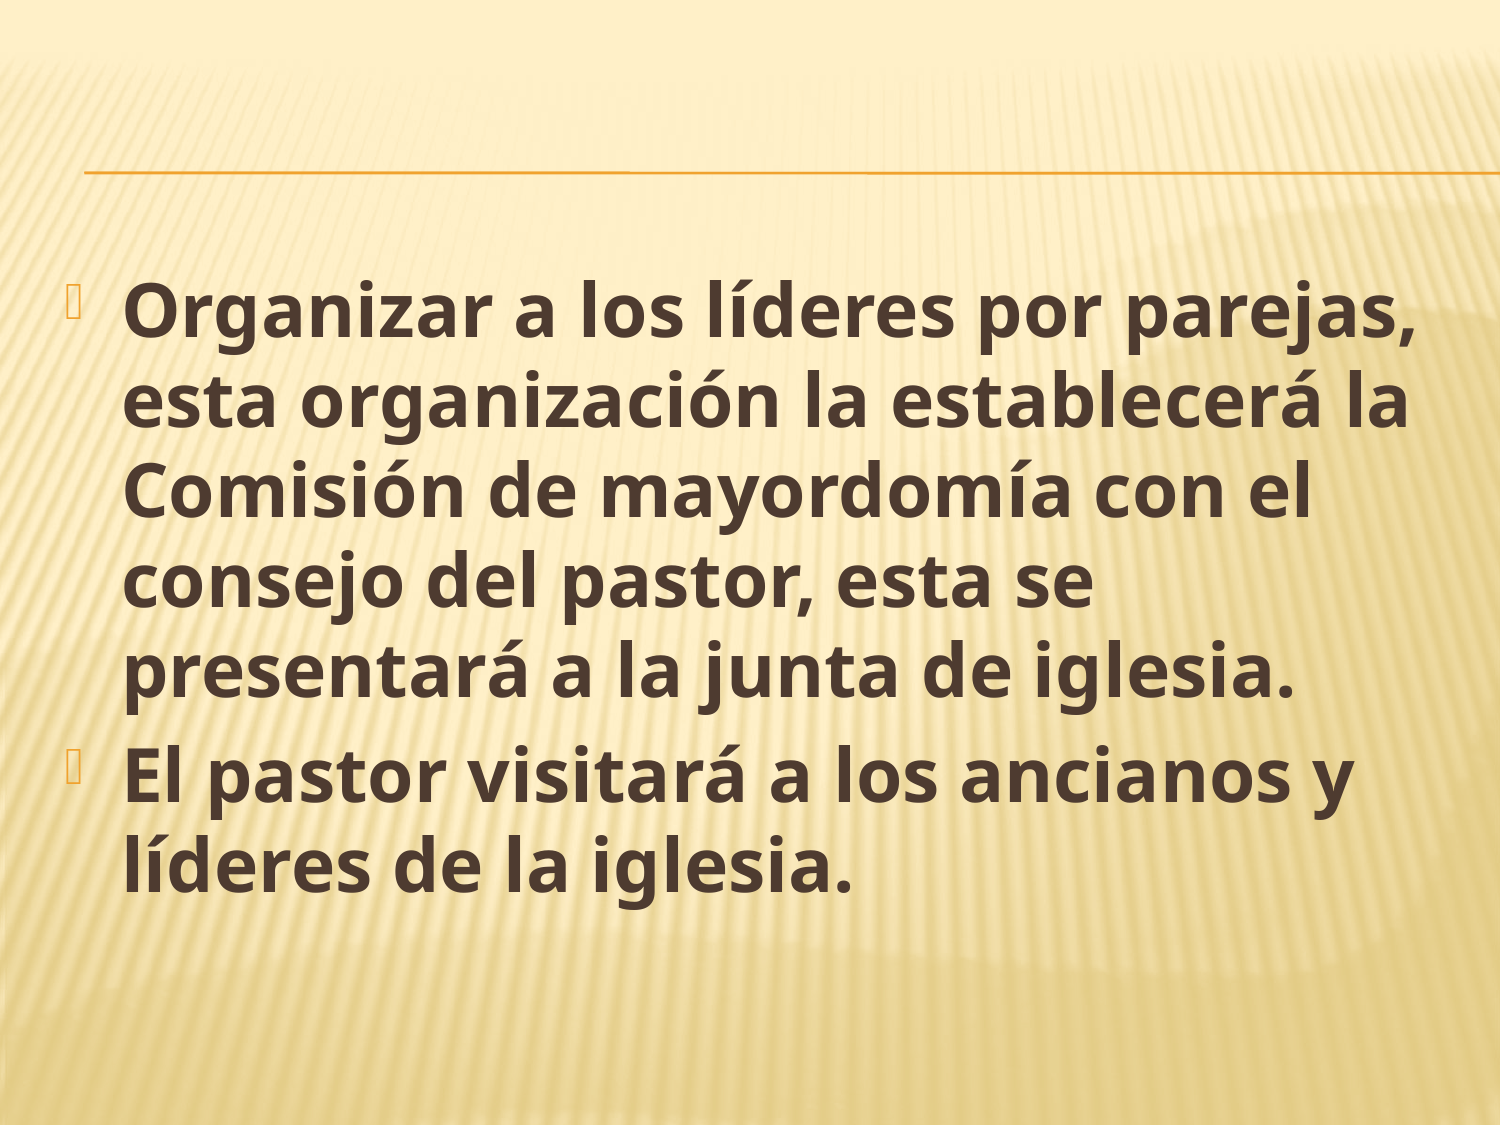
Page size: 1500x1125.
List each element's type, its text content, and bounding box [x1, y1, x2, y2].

list Organizar a los líderes por parejas, esta organización la establecerá la Comisión de mayordomía con el consejo del pastor, esta se presentará a la junta de iglesia. El pastor visitará a los ancianos y líderes de la iglesia. [50, 254, 1475, 998]
